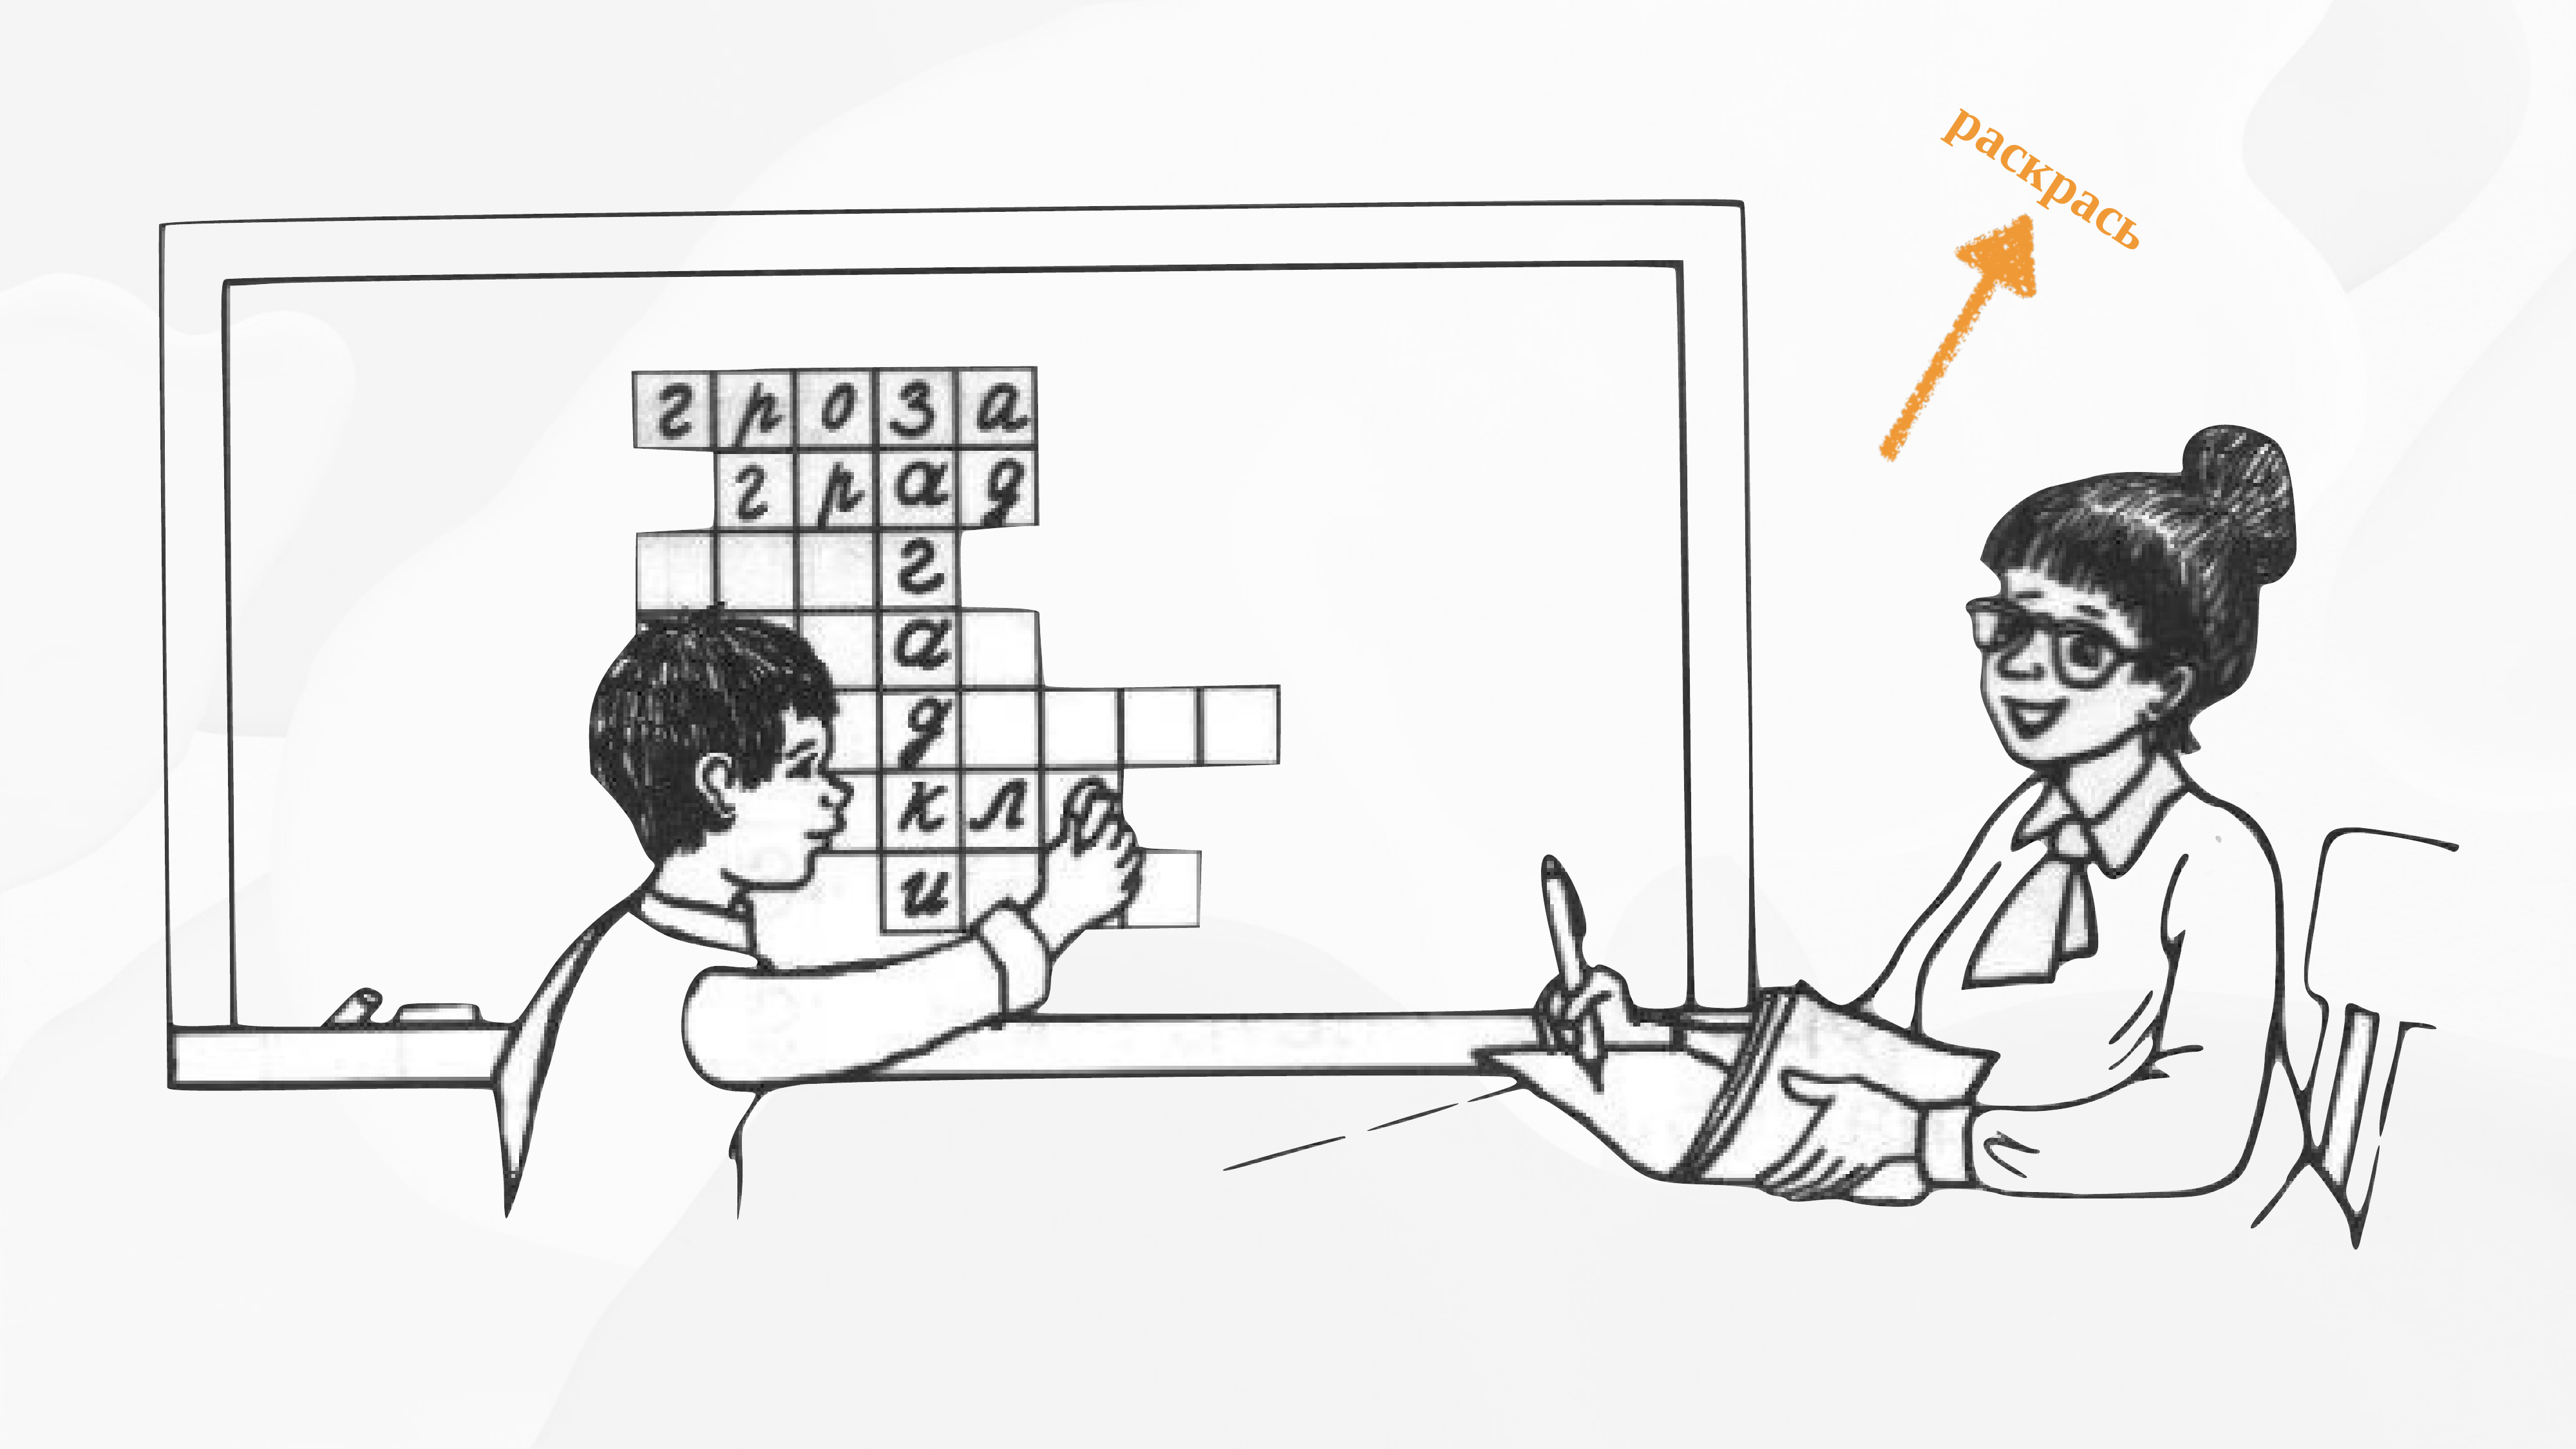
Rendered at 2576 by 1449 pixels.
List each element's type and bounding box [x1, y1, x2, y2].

picture [0, 0, 2576, 1449]
text_box [1790, 35, 2144, 467]
